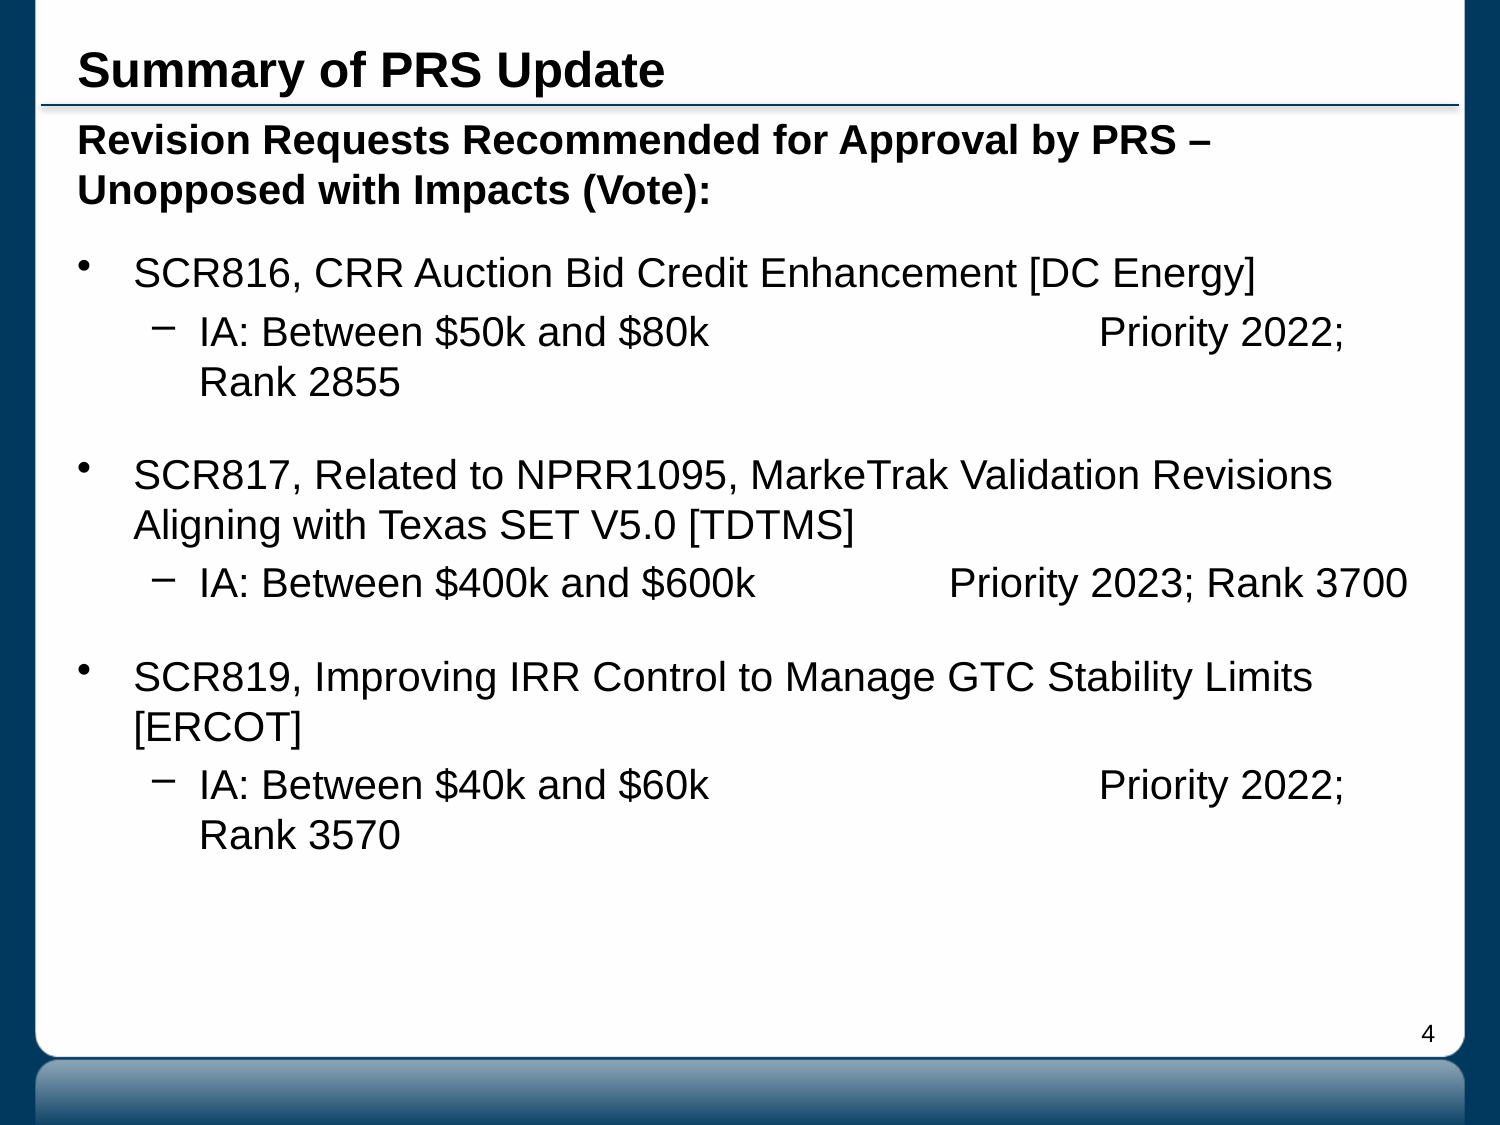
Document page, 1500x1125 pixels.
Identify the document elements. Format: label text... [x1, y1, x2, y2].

text_box Revision Requests Recommended for Approval by PRS – Unopposed with Impacts (Vote): SCR816, CRR Auction Bid Credit Enhancement [DC Energy] IA: Between $50k and $80k Priority 2022; Rank 2855 SCR817, Related to NPRR1095, MarkeTrak Validation Revisions Aligning with Texas SET V5.0 [TDTMS] IA: Between $400k and $600k Priority 2023; Rank 3700 SCR819, Improving IRR Control to Manage GTC Stability Limits [ERCOT] IA: Between $40k and $60k Priority 2022; Rank 3570 [62, 106, 1450, 1049]
picture [35, 0, 1465, 1125]
title Summary of PRS Update [62, 29, 1450, 106]
